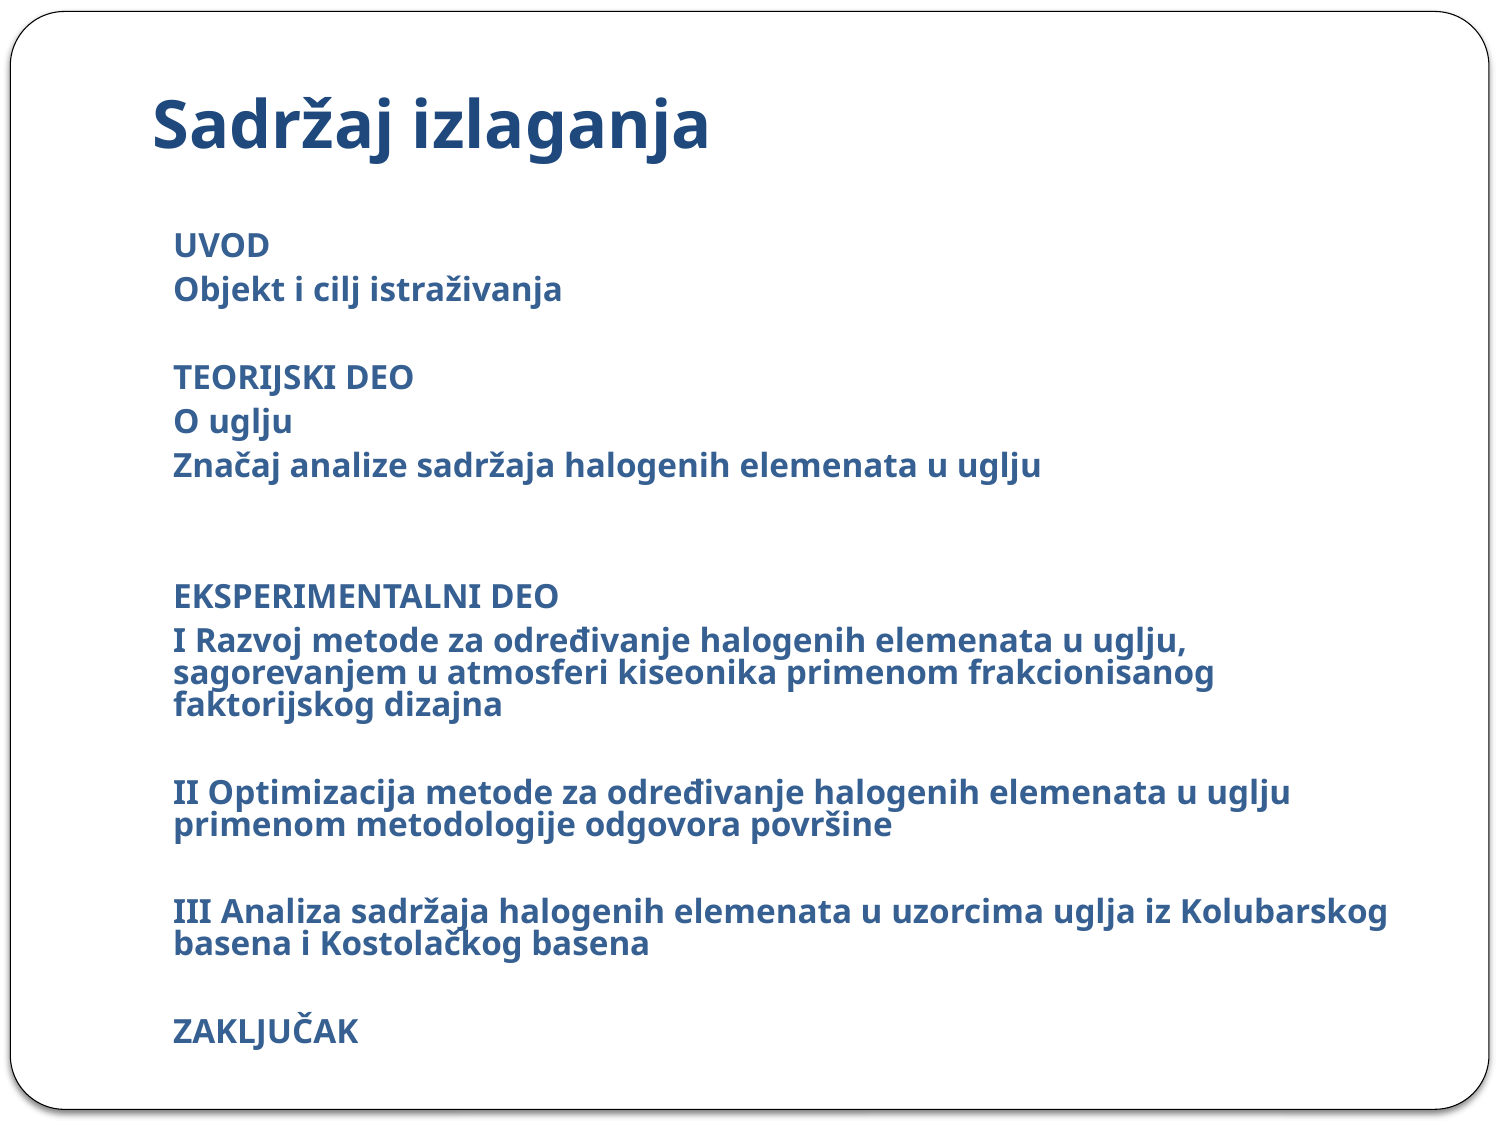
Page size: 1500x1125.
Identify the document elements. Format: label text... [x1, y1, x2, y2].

text_box UVOD Objekt i cilj istraživanja TEORIJSKI DEO O uglju Značaj analize sadržaja halogenih elemenata u uglju EKSPERIMENTALNI DEO I Razvoj metode za određivanje halogenih elemenata u uglju, sagorevanjem u atmosferi kiseonika primenom frakcionisanog faktorijskog dizajna II Optimizacija metode za određivanje halogenih elemenata u uglju primenom metodologije odgovora površine III Analiza sadržaja halogenih elemenata u uzorcima uglja iz Kolubarskog basena i Kostolačkog basena ZAKLJUČAK [24, 224, 1438, 1075]
title Sadržaj izlaganja [137, 55, 1413, 177]
